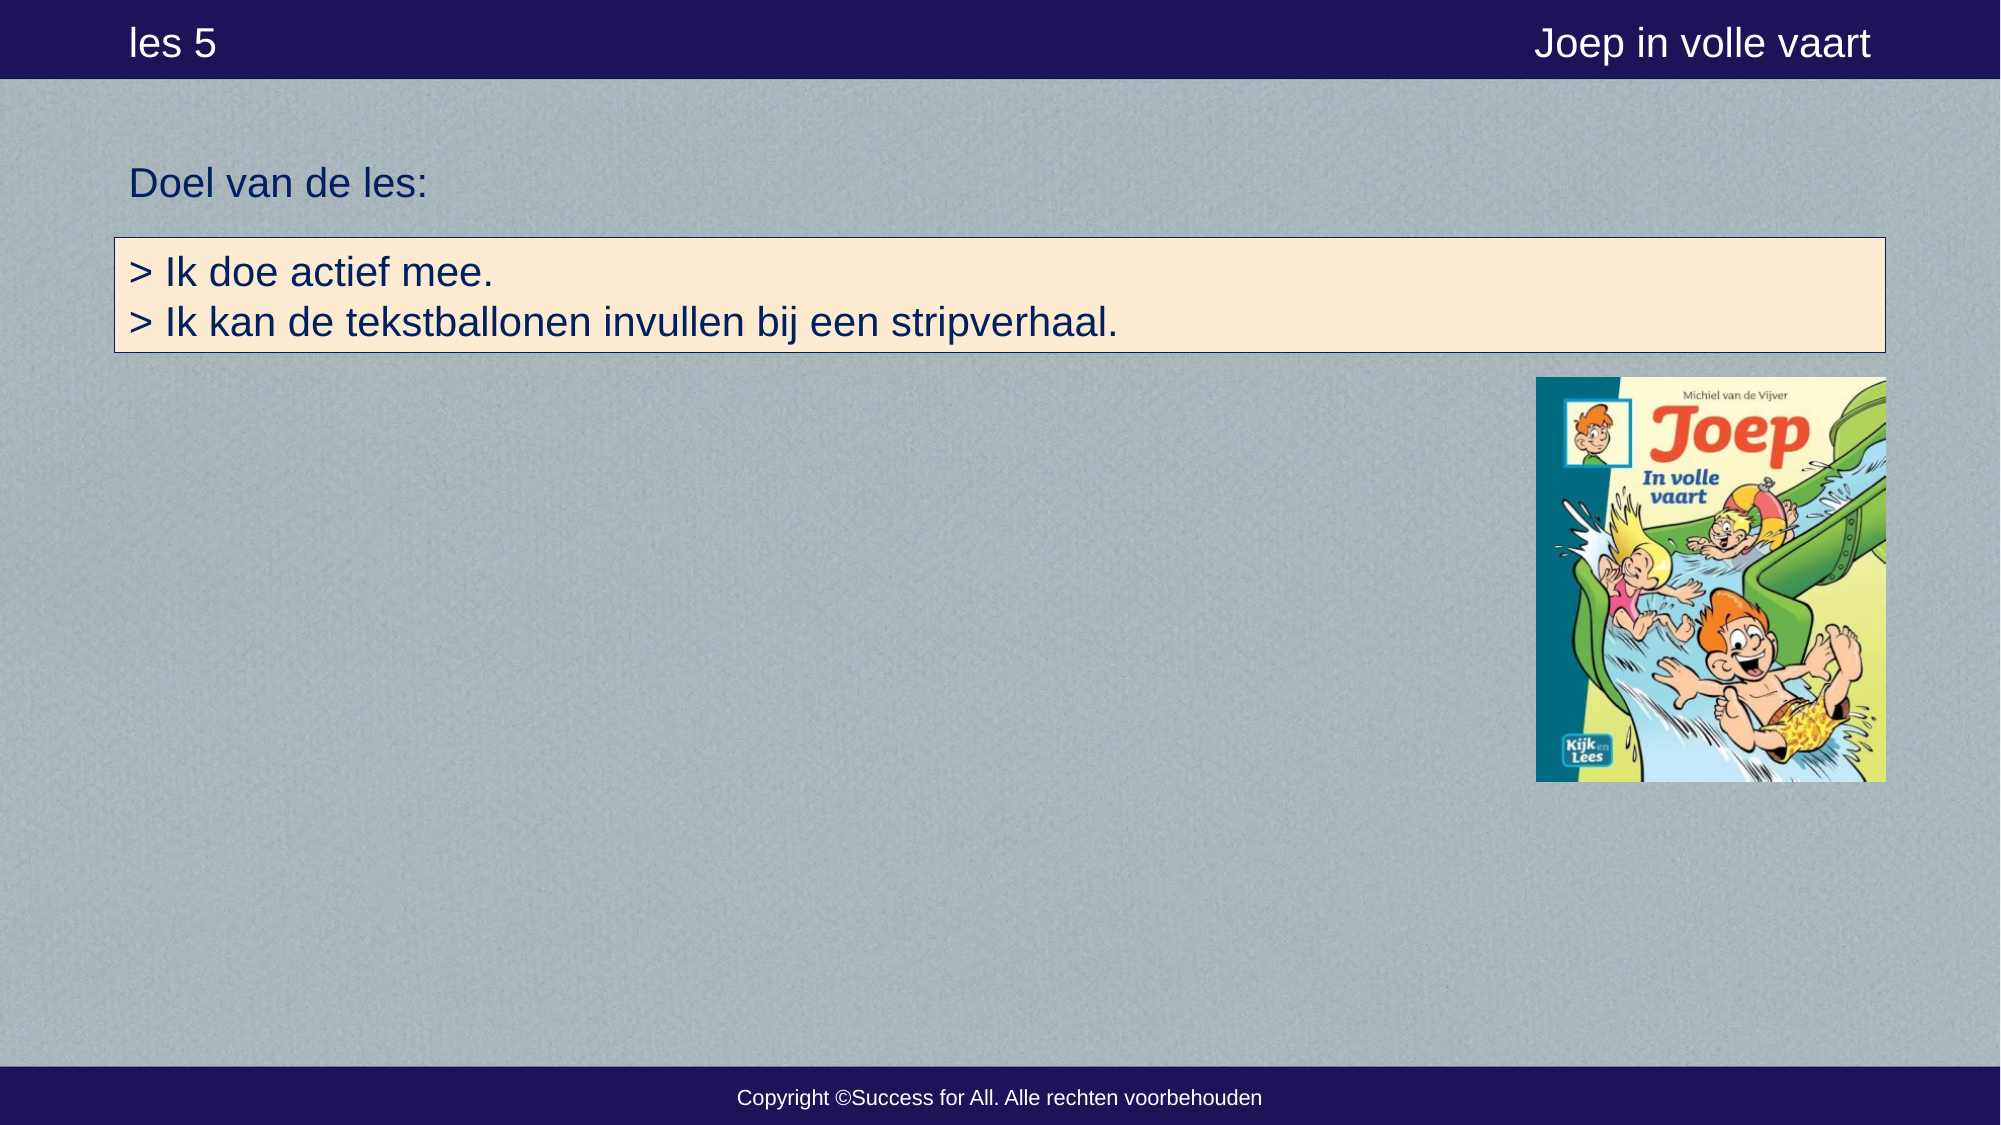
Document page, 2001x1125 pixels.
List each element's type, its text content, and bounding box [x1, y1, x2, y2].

text_box > Ik doe actief mee. > Ik kan de tekstballonen invullen bij een stripverhaal. [114, 237, 1886, 353]
text_box Copyright ©Success for All. Alle rechten voorbehouden [0, 1076, 2000, 1125]
text_box Doel van de les: [113, 148, 1635, 214]
text_box les 5 [114, 8, 354, 73]
text_box Joep in volle vaart [999, 8, 1886, 73]
picture [0, 0, 2001, 1125]
